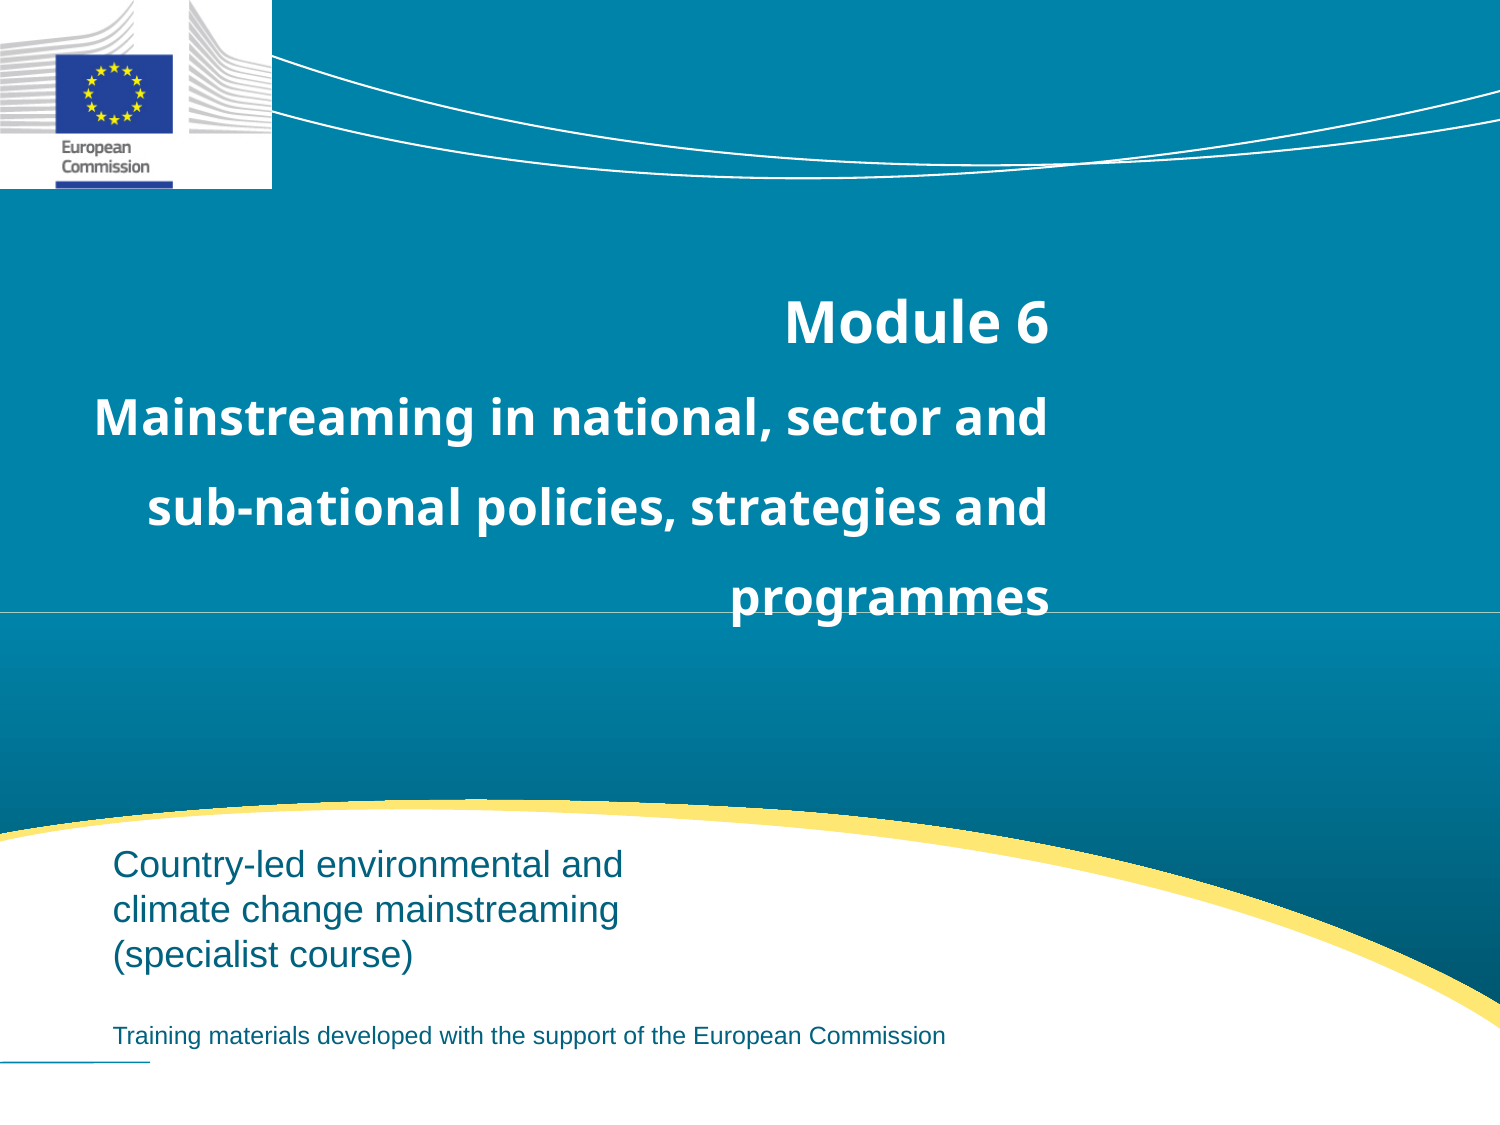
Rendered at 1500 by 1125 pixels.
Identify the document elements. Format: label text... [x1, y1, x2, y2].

title Module 6 Mainstreaming in national, sector and sub-national policies, strategies and programmes [74, 237, 1051, 626]
picture [0, 0, 272, 188]
text_box Country-led environmental and climate change mainstreaming (specialist course) [112, 862, 663, 974]
text_box Training materials developed with the support of the European Commission [112, 974, 1438, 1050]
